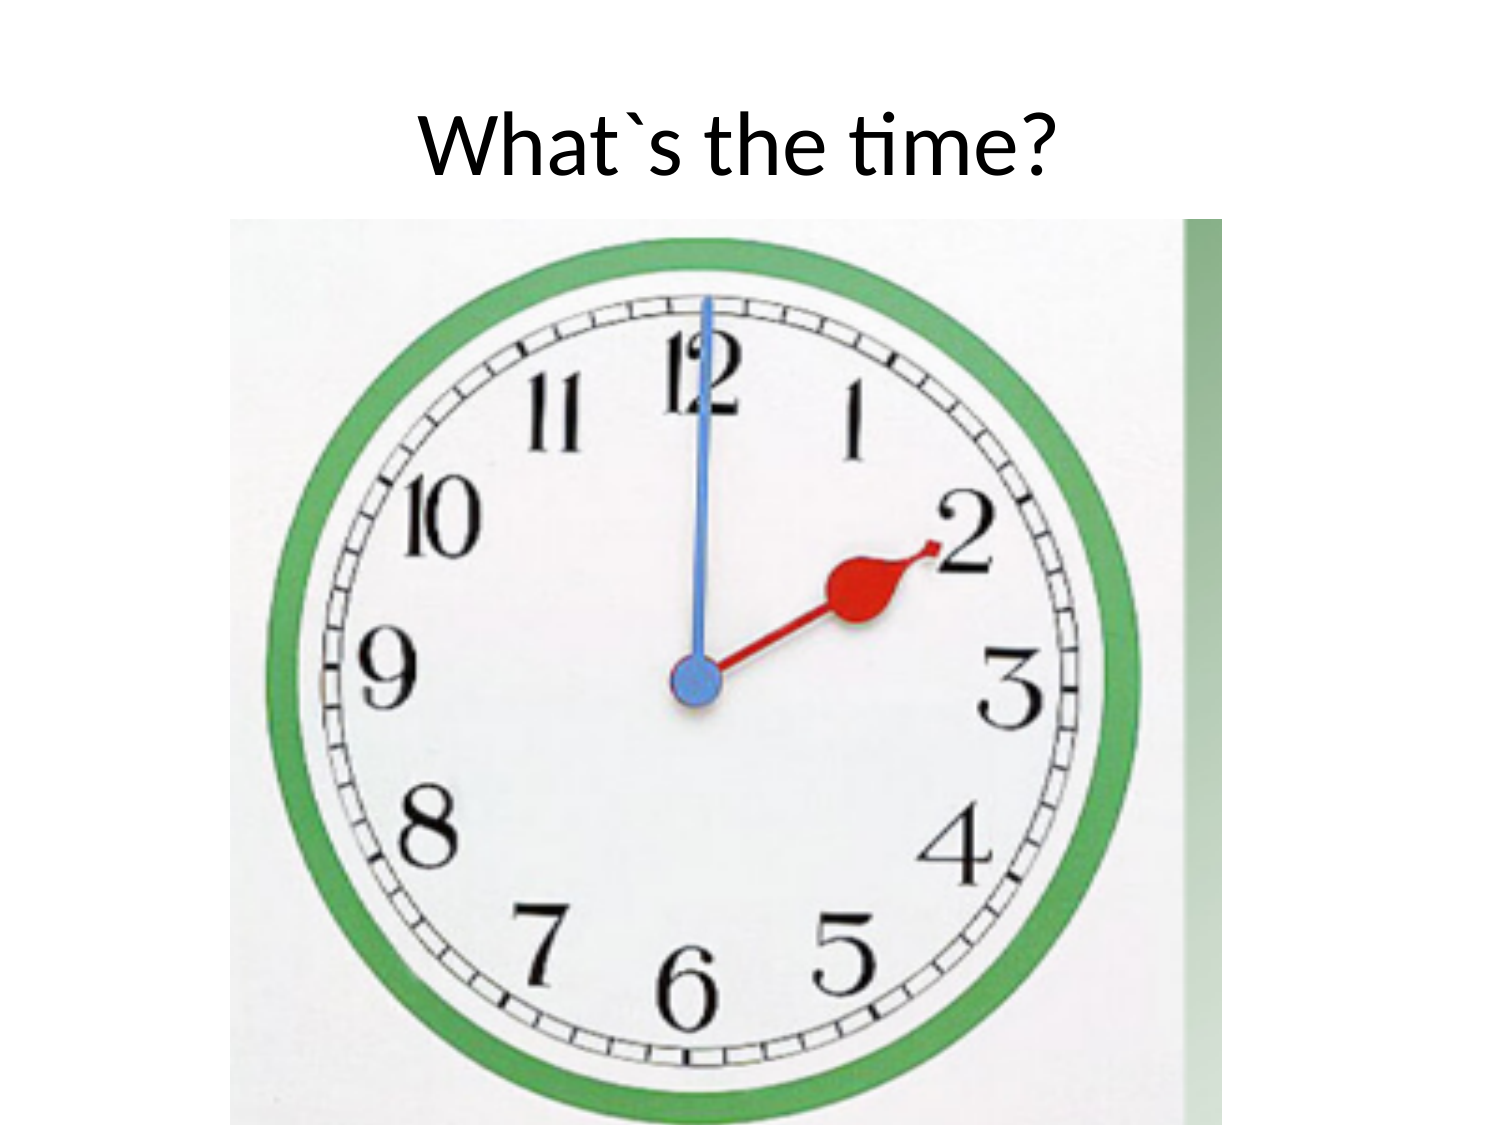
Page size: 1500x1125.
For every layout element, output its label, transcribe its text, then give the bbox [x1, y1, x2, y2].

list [229, 219, 1222, 1125]
title What`s the time? [75, 45, 1425, 233]
